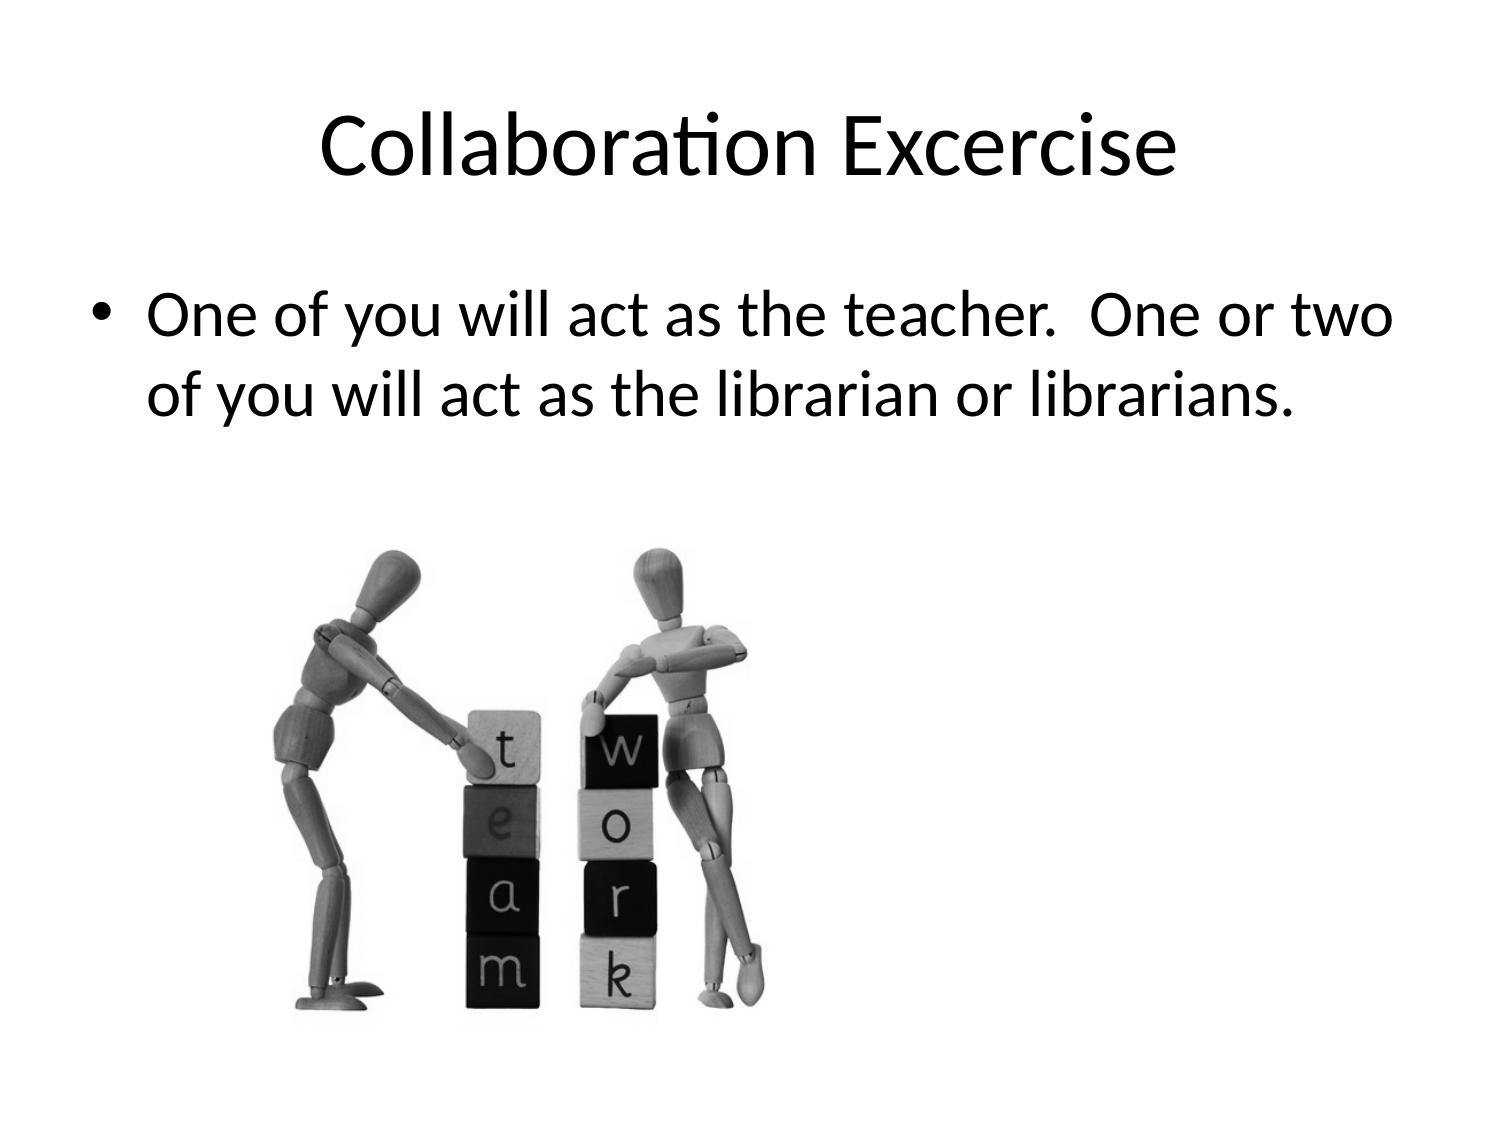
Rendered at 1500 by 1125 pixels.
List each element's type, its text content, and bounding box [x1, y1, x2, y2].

list One of you will act as the teacher. One or two of you will act as the librarian or librarians. [75, 262, 1425, 1005]
title Collaboration Excercise [75, 45, 1425, 233]
picture [236, 511, 802, 1063]
